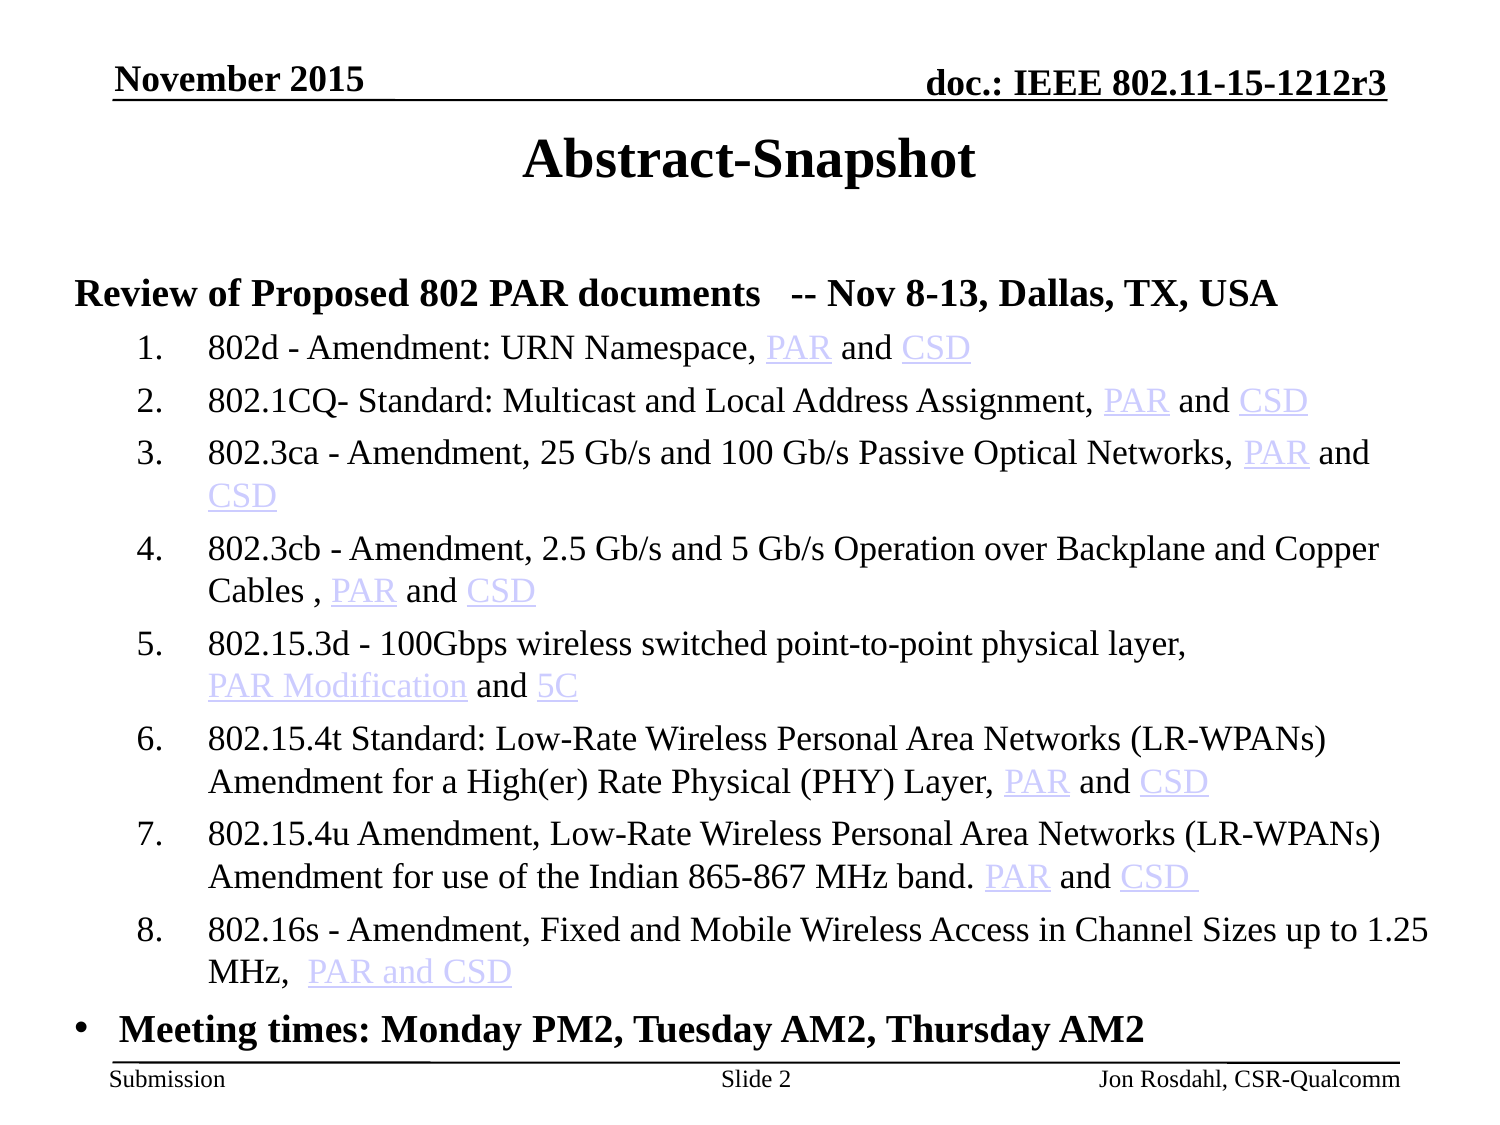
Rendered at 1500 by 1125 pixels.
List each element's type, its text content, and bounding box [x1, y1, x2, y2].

title Abstract-Snapshot [112, 112, 1388, 197]
footer Jon Rosdahl, CSR-Qualcomm [902, 1061, 1402, 1093]
list Review of Proposed 802 PAR documents -- Nov 8-13, Dallas, TX, USA 802d - Amendment: URN Namespace, PAR and CSD 802.1CQ- Standard: Multicast and Local Address Assignment, PAR and CSD 802.3ca - Amendment, 25 Gb/s and 100 Gb/s Passive Optical Networks, PAR and CSD 802.3cb - Amendment, 2.5 Gb/s and 5 Gb/s Operation over Backplane and Copper Cables , PAR and CSD 802.15.3d - 100Gbps wireless switched point-to-point physical layer, PAR Modification and 5C 802.15.4t Standard: Low-Rate Wireless Personal Area Networks (LR-WPANs) Amendment for a High(er) Rate Physical (PHY) Layer, PAR and CSD 802.15.4u Amendment, Low-Rate Wireless Personal Area Networks (LR-WPANs) Amendment for use of the Indian 865-867 MHz band. PAR and CSD 802.16s - Amendment, Fixed and Mobile Wireless Access in Channel Sizes up to 1.25 MHz, PAR and CSD Meeting times: Monday PM2, Tuesday AM2, Thursday AM2 [58, 258, 1454, 1063]
slide_number Slide 2 [712, 1061, 800, 1123]
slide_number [114, 54, 540, 100]
